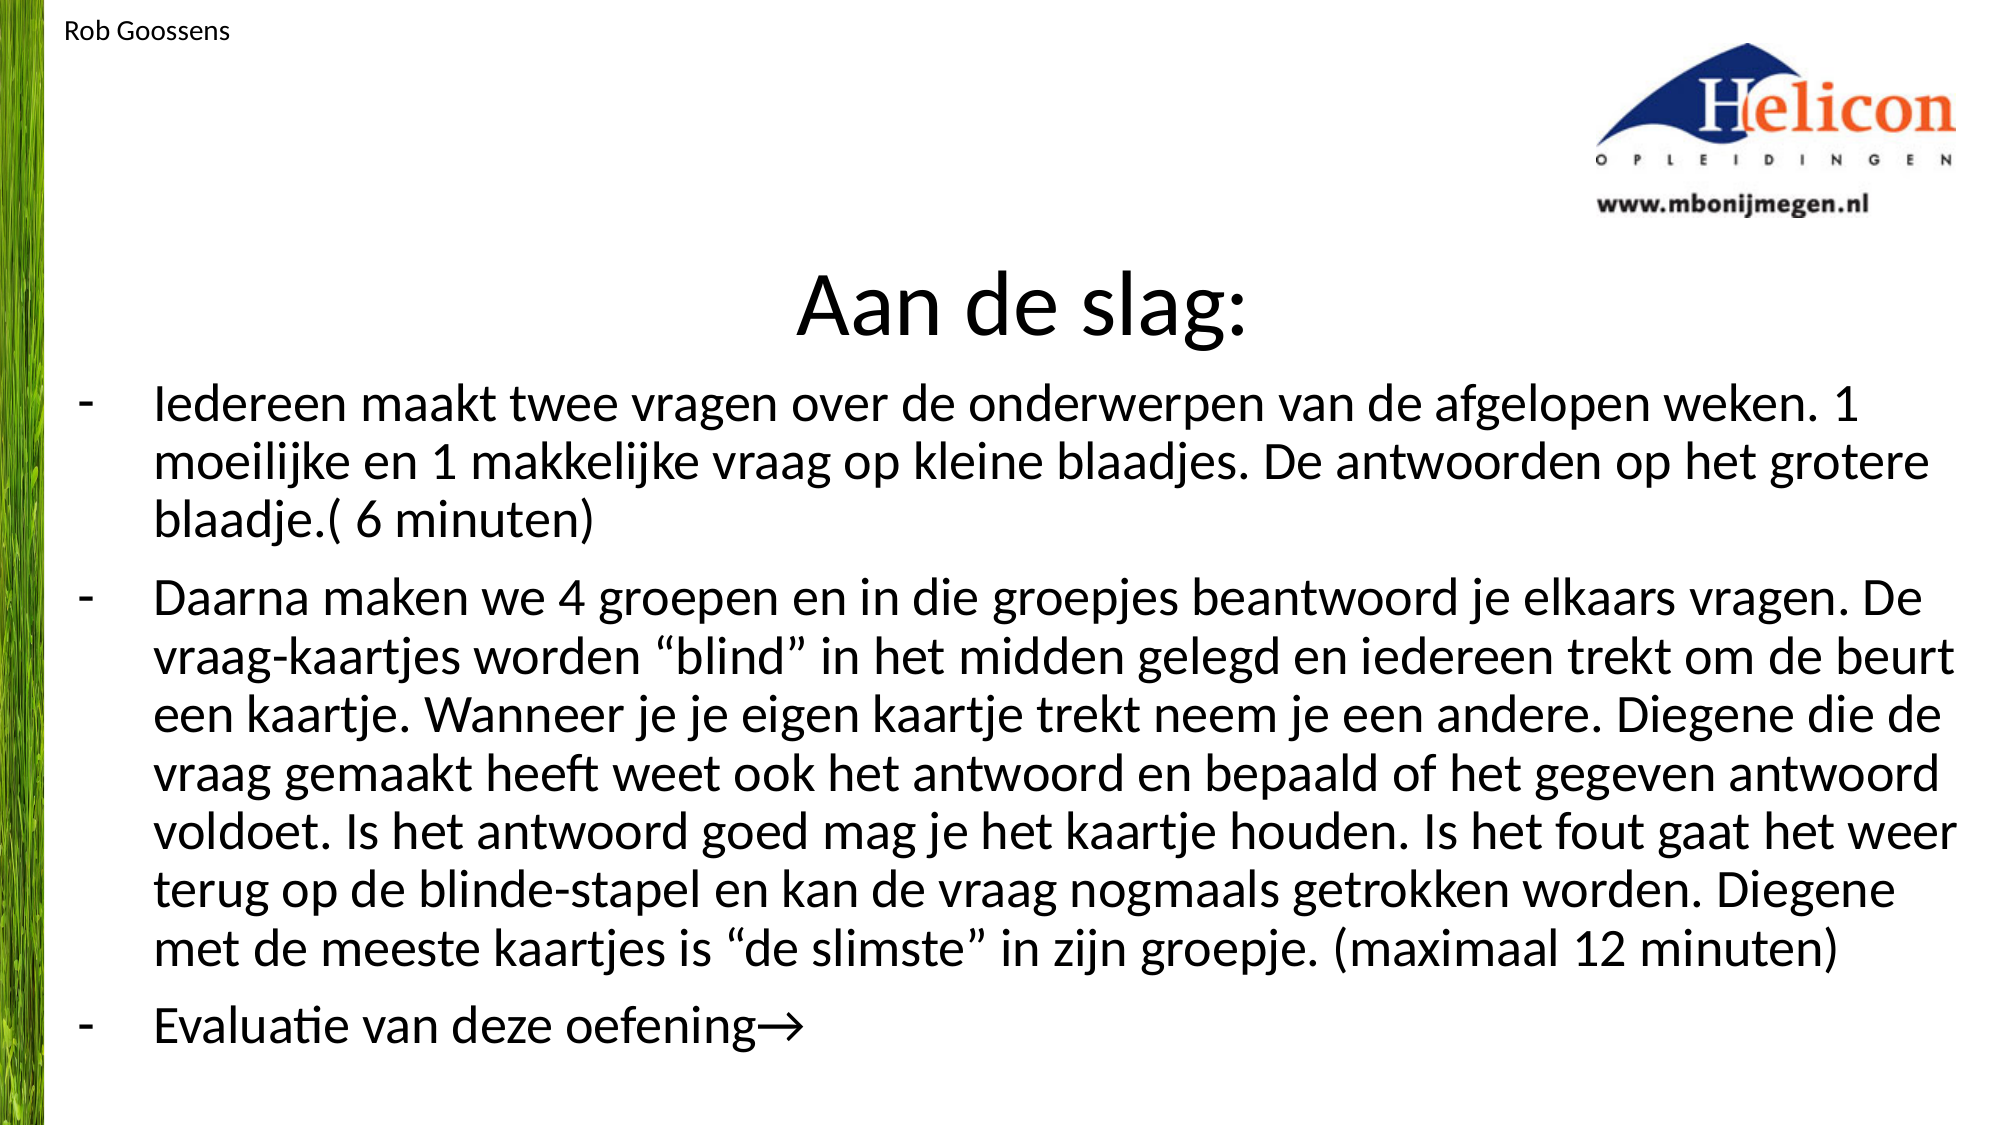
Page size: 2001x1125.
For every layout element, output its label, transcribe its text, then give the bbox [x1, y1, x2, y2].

text_box Rob Goossens [49, 3, 250, 54]
text_box [0, 0, 45, 1125]
picture [1596, 43, 1956, 218]
subtitle Aan de slag: Iedereen maakt twee vragen over de onderwerpen van de afgelopen weken. 1 moeilijke en 1 makkelijke vraag op kleine blaadjes. De antwoorden op het grotere blaadje.( 6 minuten) Daarna maken we 4 groepen en in die groepjes beantwoord je elkaars vragen. De vraag-kaartjes worden “blind” in het midden gelegd en iedereen trekt om de beurt een kaartje. Wanneer je je eigen kaartje trekt neem je een andere. Diegene die de vraag gemaakt heeft weet ook het antwoord en bepaald of het gegeven antwoord voldoet. Is het antwoord goed mag je het kaartje houden. Is het fout gaat het weer terug op de blinde-stapel en kan de vraag nogmaals getrokken worden. Diegene met de meeste kaartjes is “de slimste” in zijn groepje. (maximaal 12 minuten) Evaluatie van deze oefening→ [62, 247, 1985, 1085]
